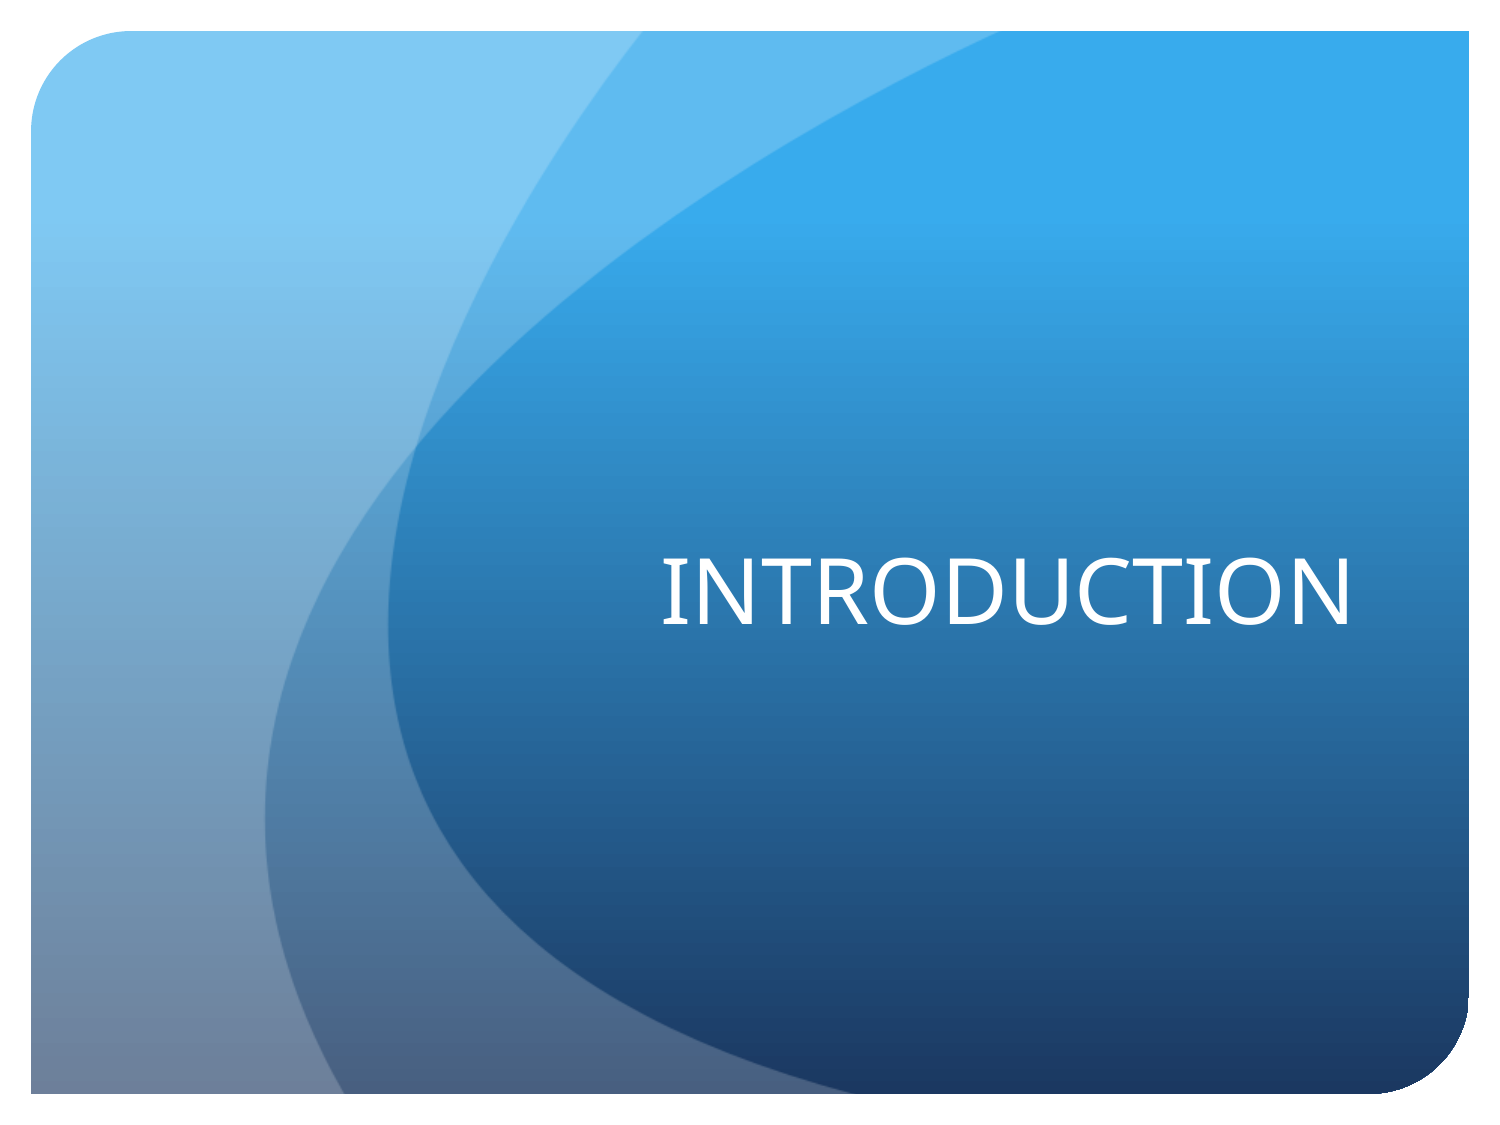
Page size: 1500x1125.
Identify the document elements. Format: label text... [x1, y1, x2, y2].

title INTRODUCTION [262, 408, 1372, 650]
picture [25, 30, 1474, 1095]
